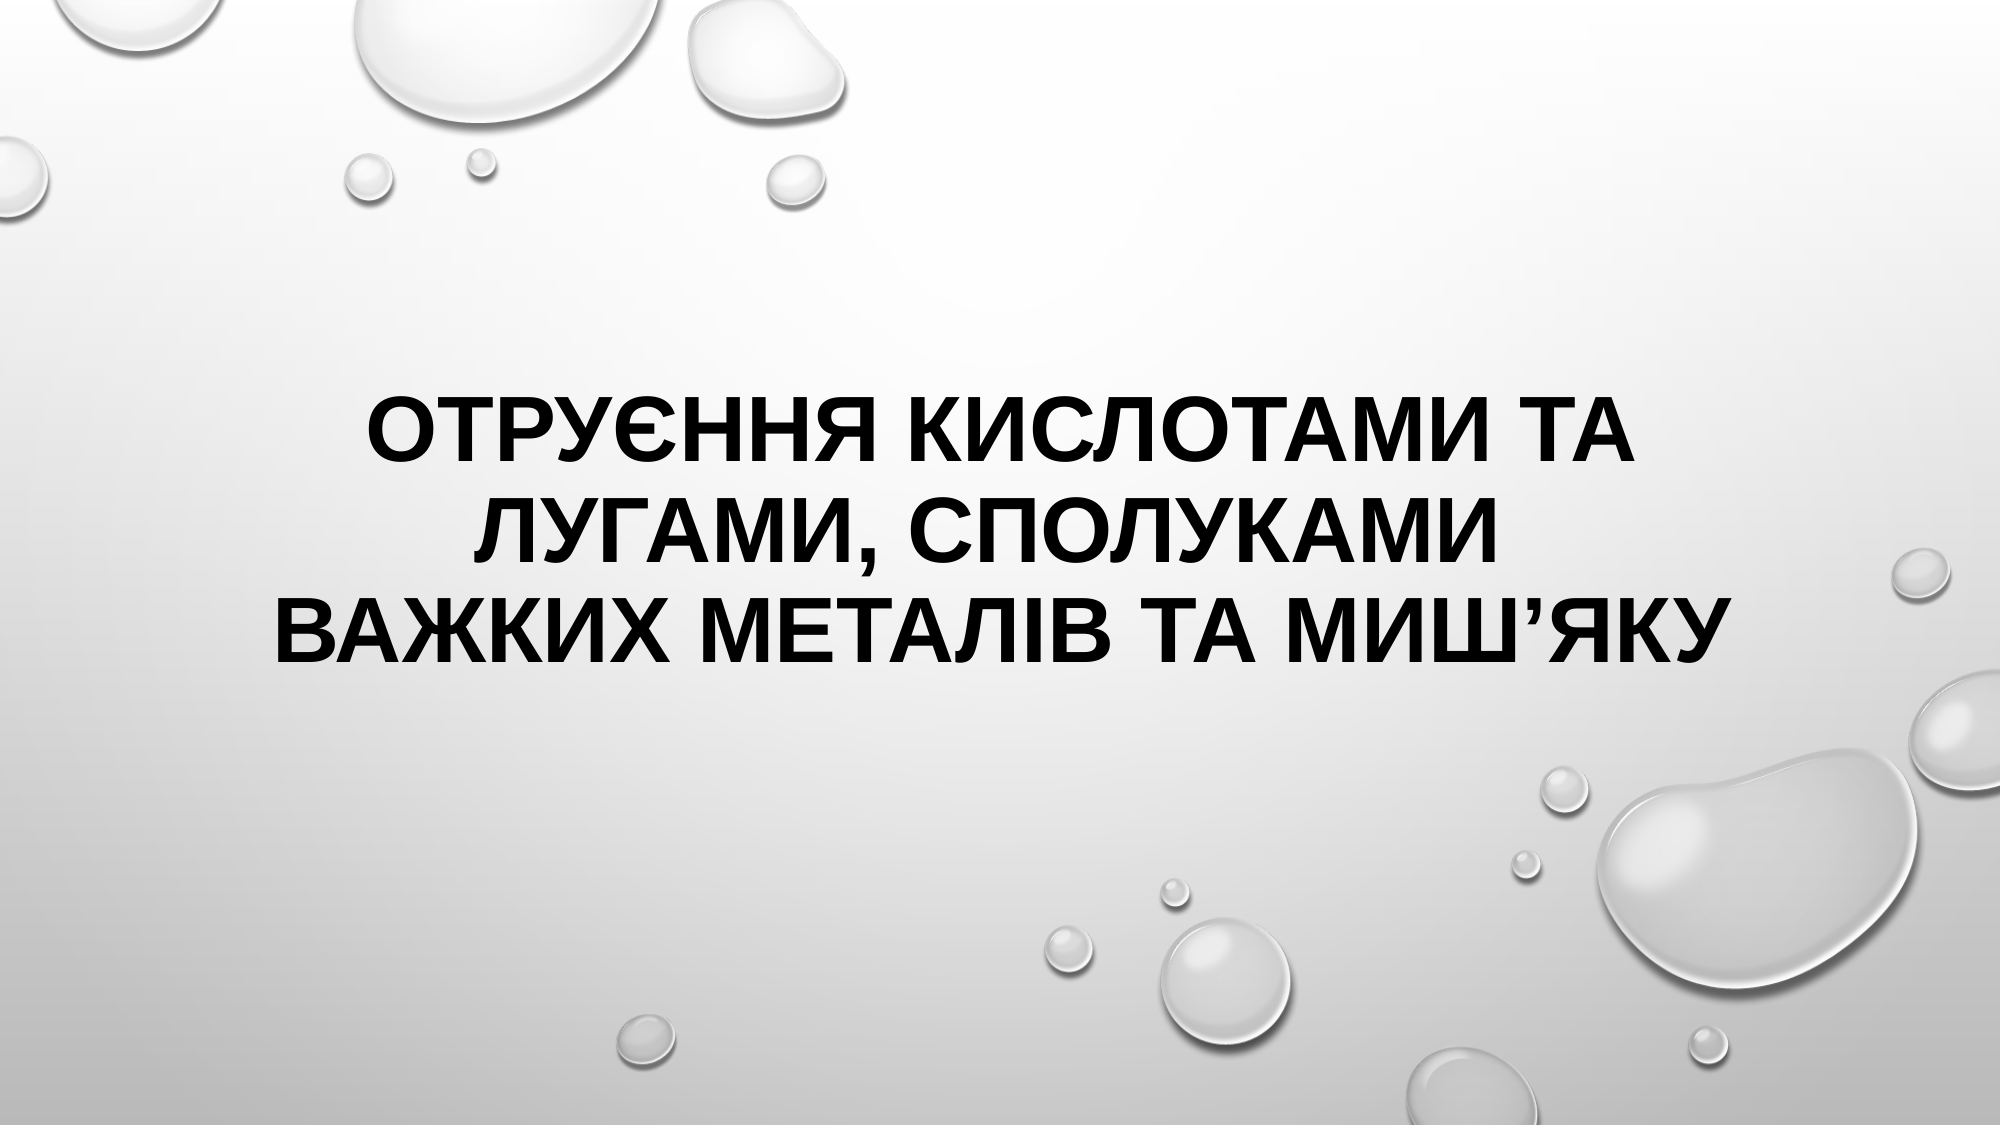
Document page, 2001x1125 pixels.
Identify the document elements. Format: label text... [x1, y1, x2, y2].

title Отруєння кислотами та лугами, сполуками важких металів та миш’яку [251, 298, 1752, 691]
picture [0, 0, 2000, 1125]
